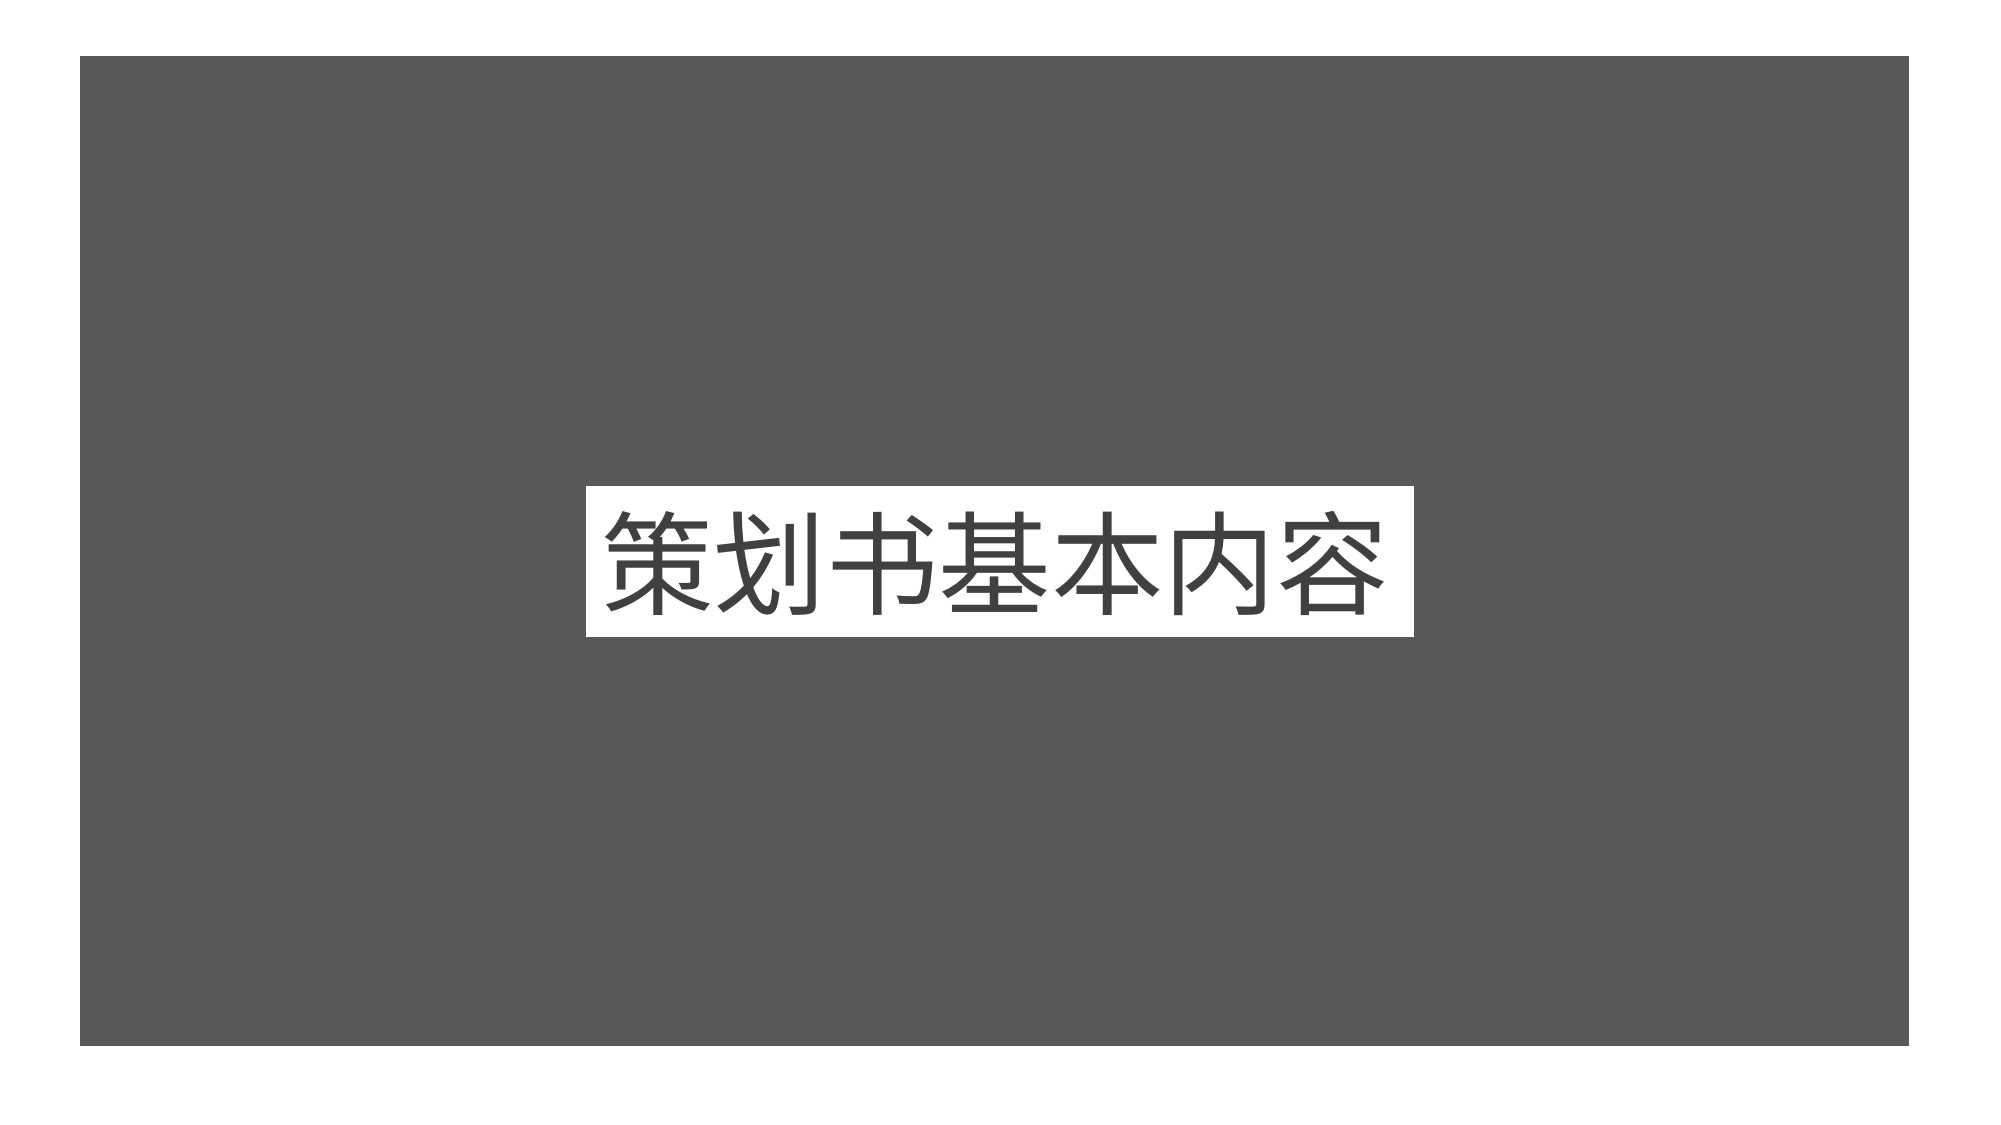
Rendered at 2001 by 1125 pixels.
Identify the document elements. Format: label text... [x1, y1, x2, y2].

text_box 策划书基本内容 [586, 486, 1414, 637]
text_box [78, 54, 1911, 1048]
